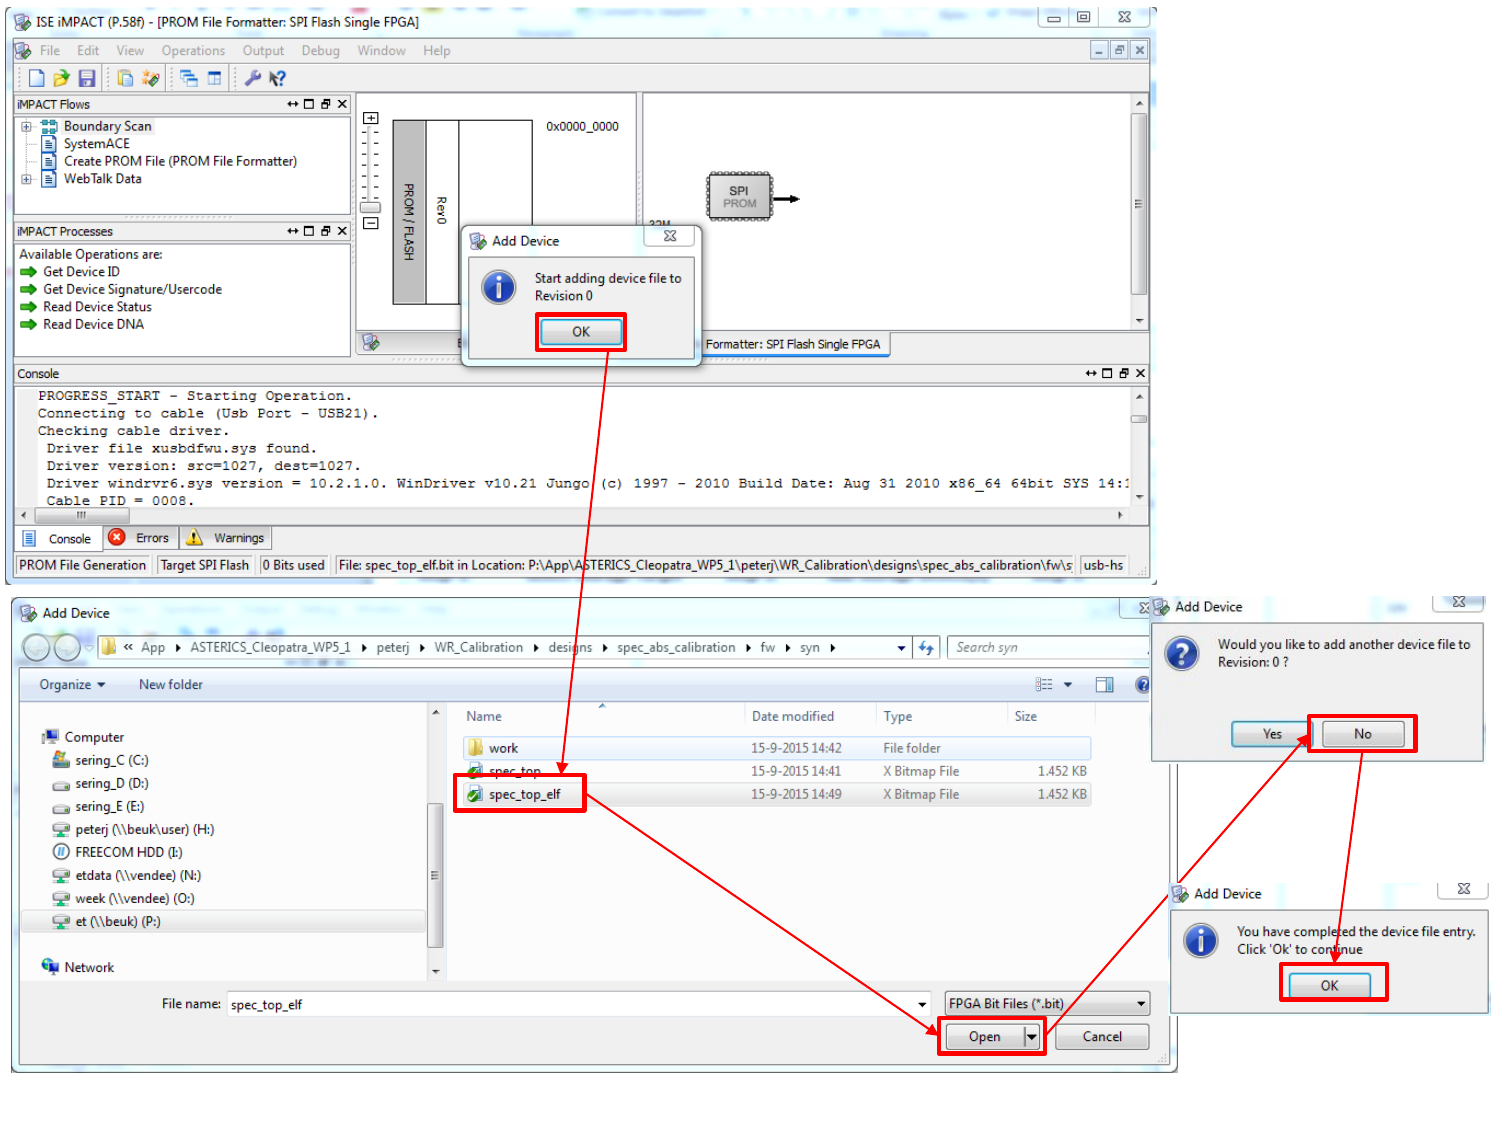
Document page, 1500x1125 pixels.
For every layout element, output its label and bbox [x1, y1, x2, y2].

text_box [1045, 733, 1310, 1037]
text_box [584, 792, 940, 1037]
text_box [1333, 751, 1363, 965]
picture [5, 7, 1157, 586]
picture [11, 596, 1486, 1073]
text_box [560, 349, 609, 776]
picture [1168, 883, 1491, 1016]
